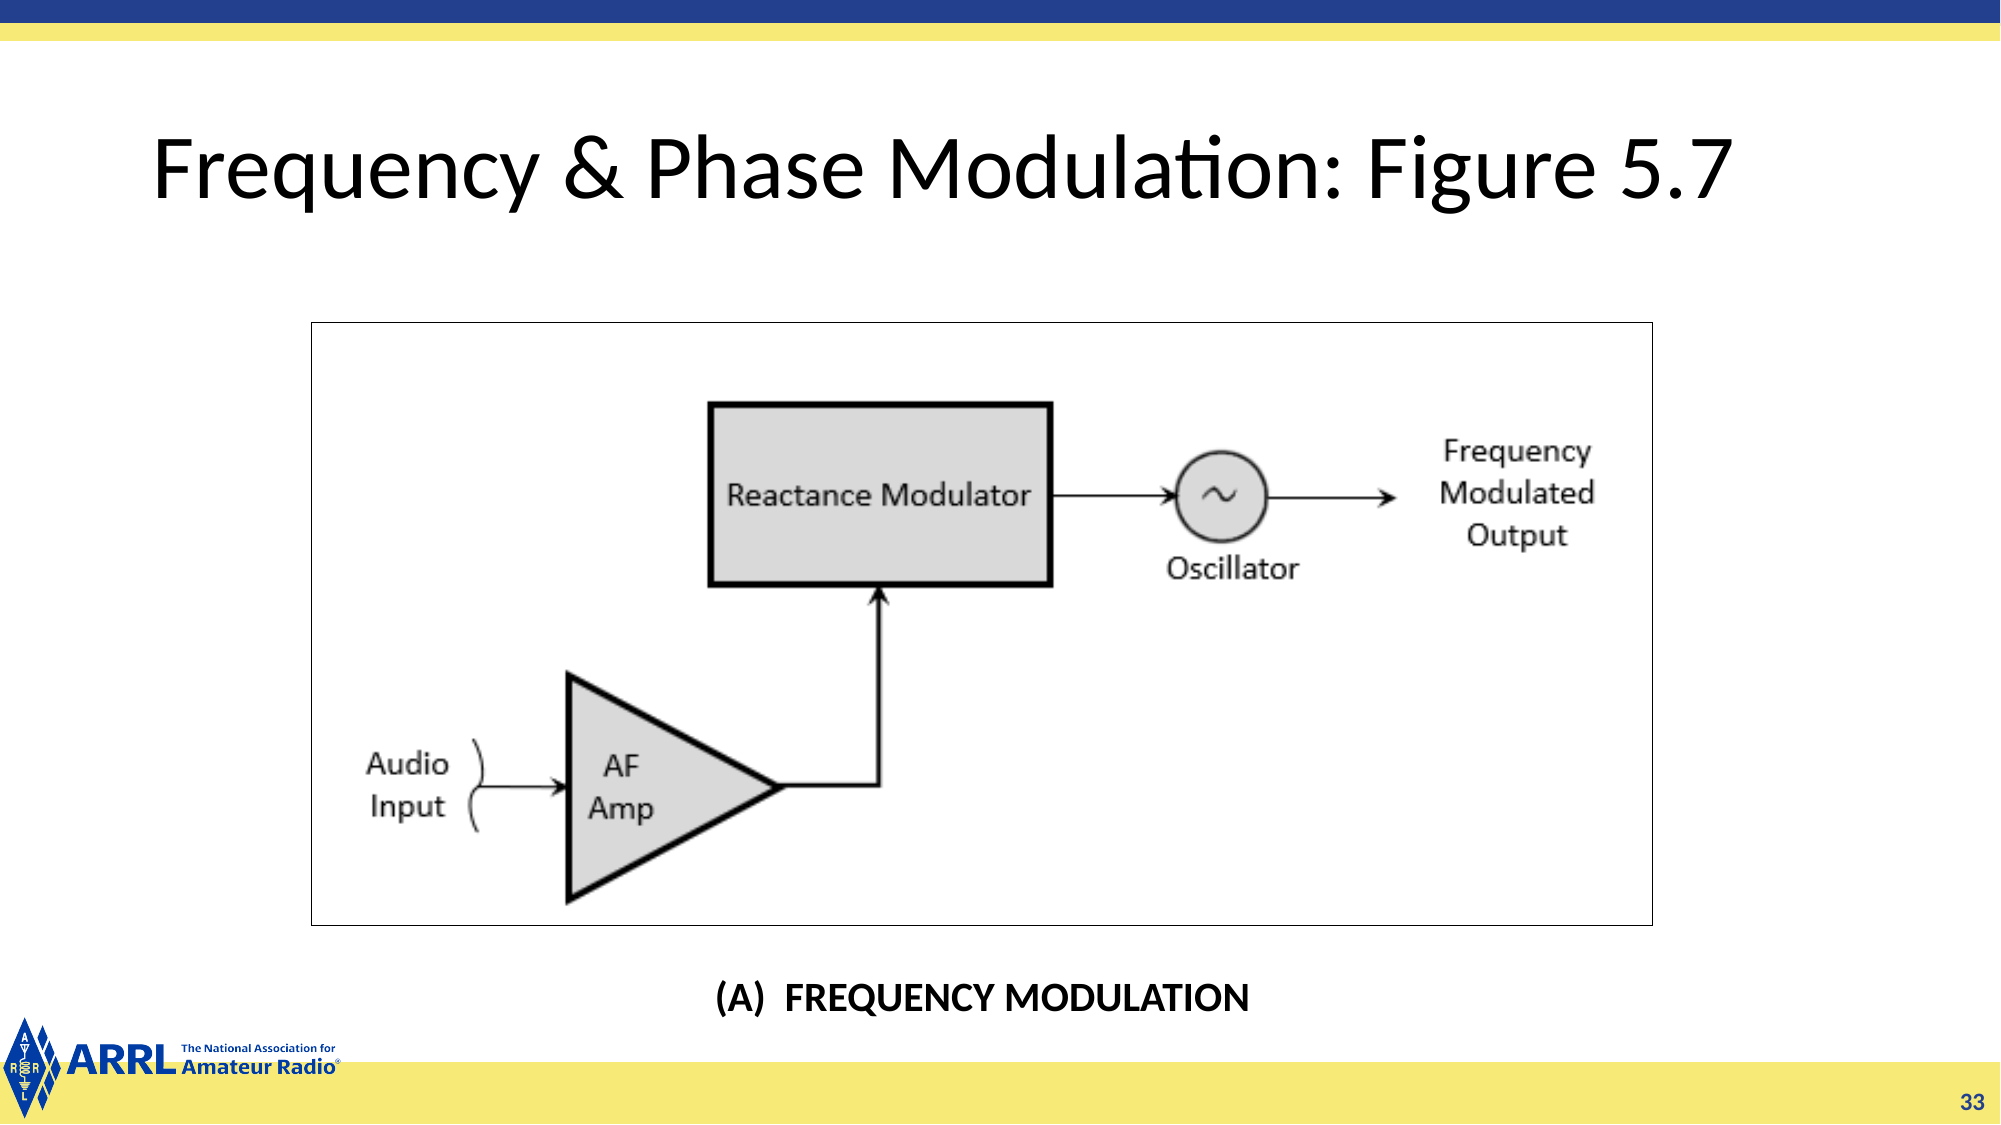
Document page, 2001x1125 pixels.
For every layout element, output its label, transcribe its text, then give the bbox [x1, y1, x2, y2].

picture [1, 1015, 342, 1121]
title Frequency & Phase Modulation: Figure 5.7 [137, 59, 1863, 278]
text_box (A) FREQUENCY MODULATION [699, 962, 1413, 1028]
picture [311, 322, 1653, 926]
